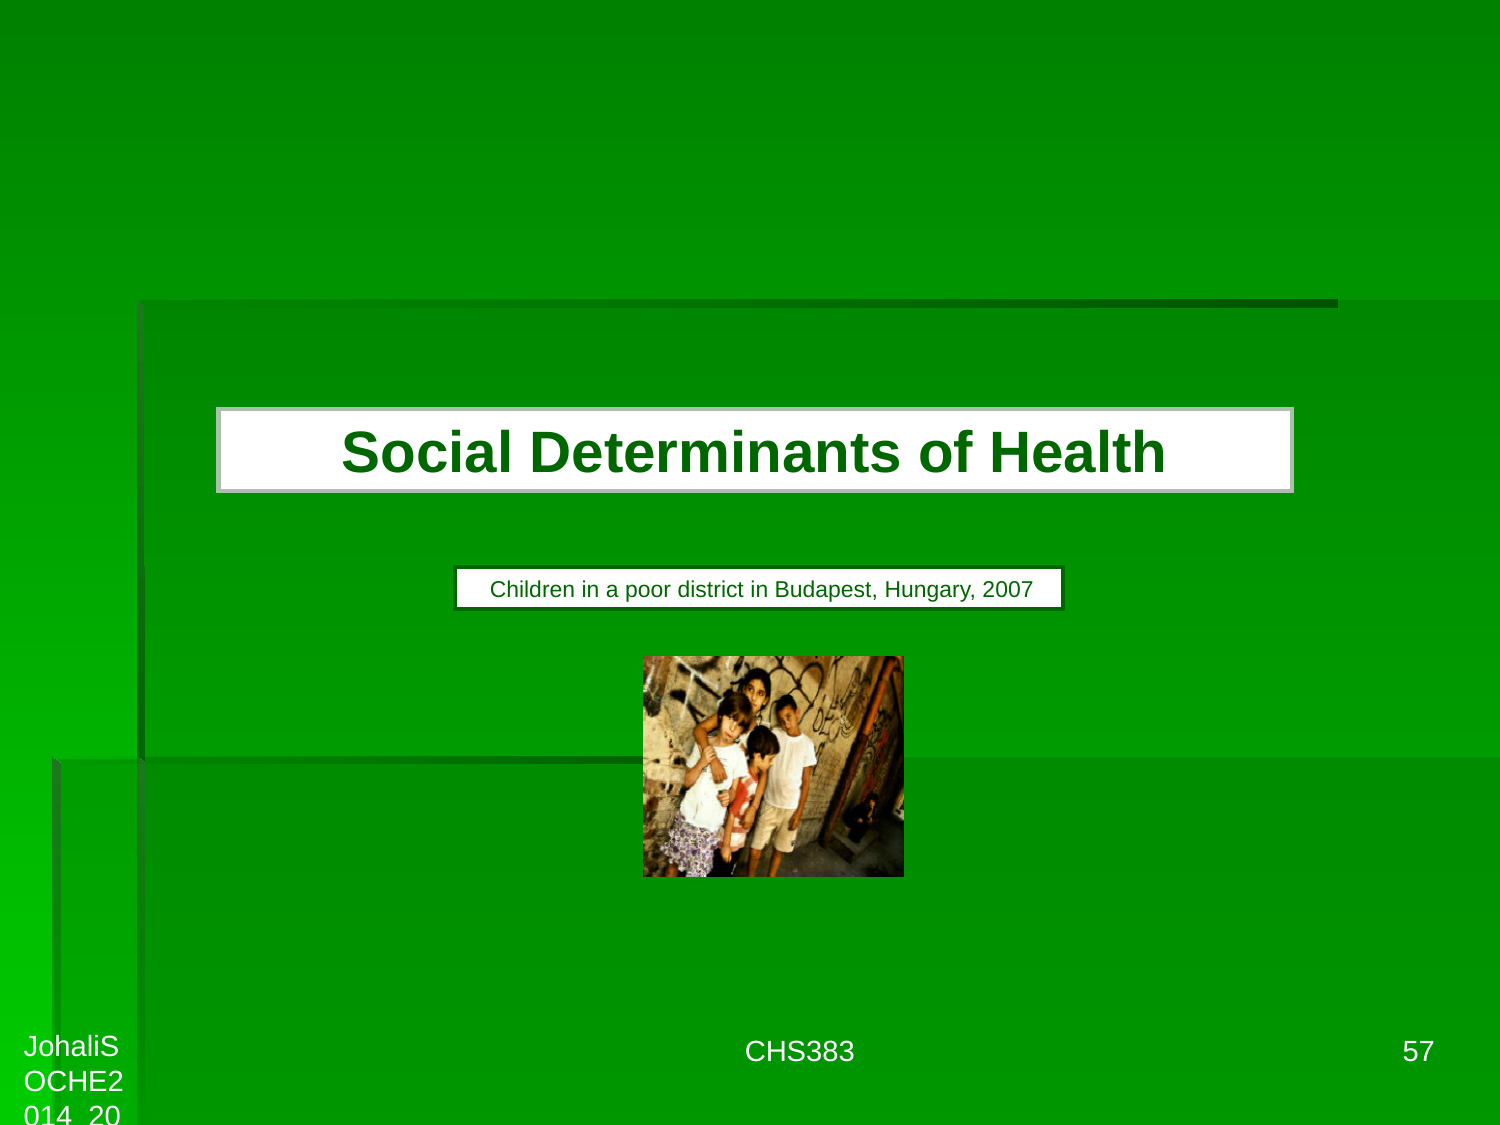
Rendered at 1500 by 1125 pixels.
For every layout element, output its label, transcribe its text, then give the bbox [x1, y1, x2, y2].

footer CHS383 [562, 1024, 1038, 1103]
text_box Children in a poor district in Budapest, Hungary, 2007 [453, 565, 1065, 611]
picture [643, 656, 904, 878]
slide_number JohaliSOCHE2014_2017 [8, 1019, 153, 1098]
slide_number 57 [1359, 1024, 1451, 1103]
title Social Determinants of Health [216, 407, 1294, 493]
